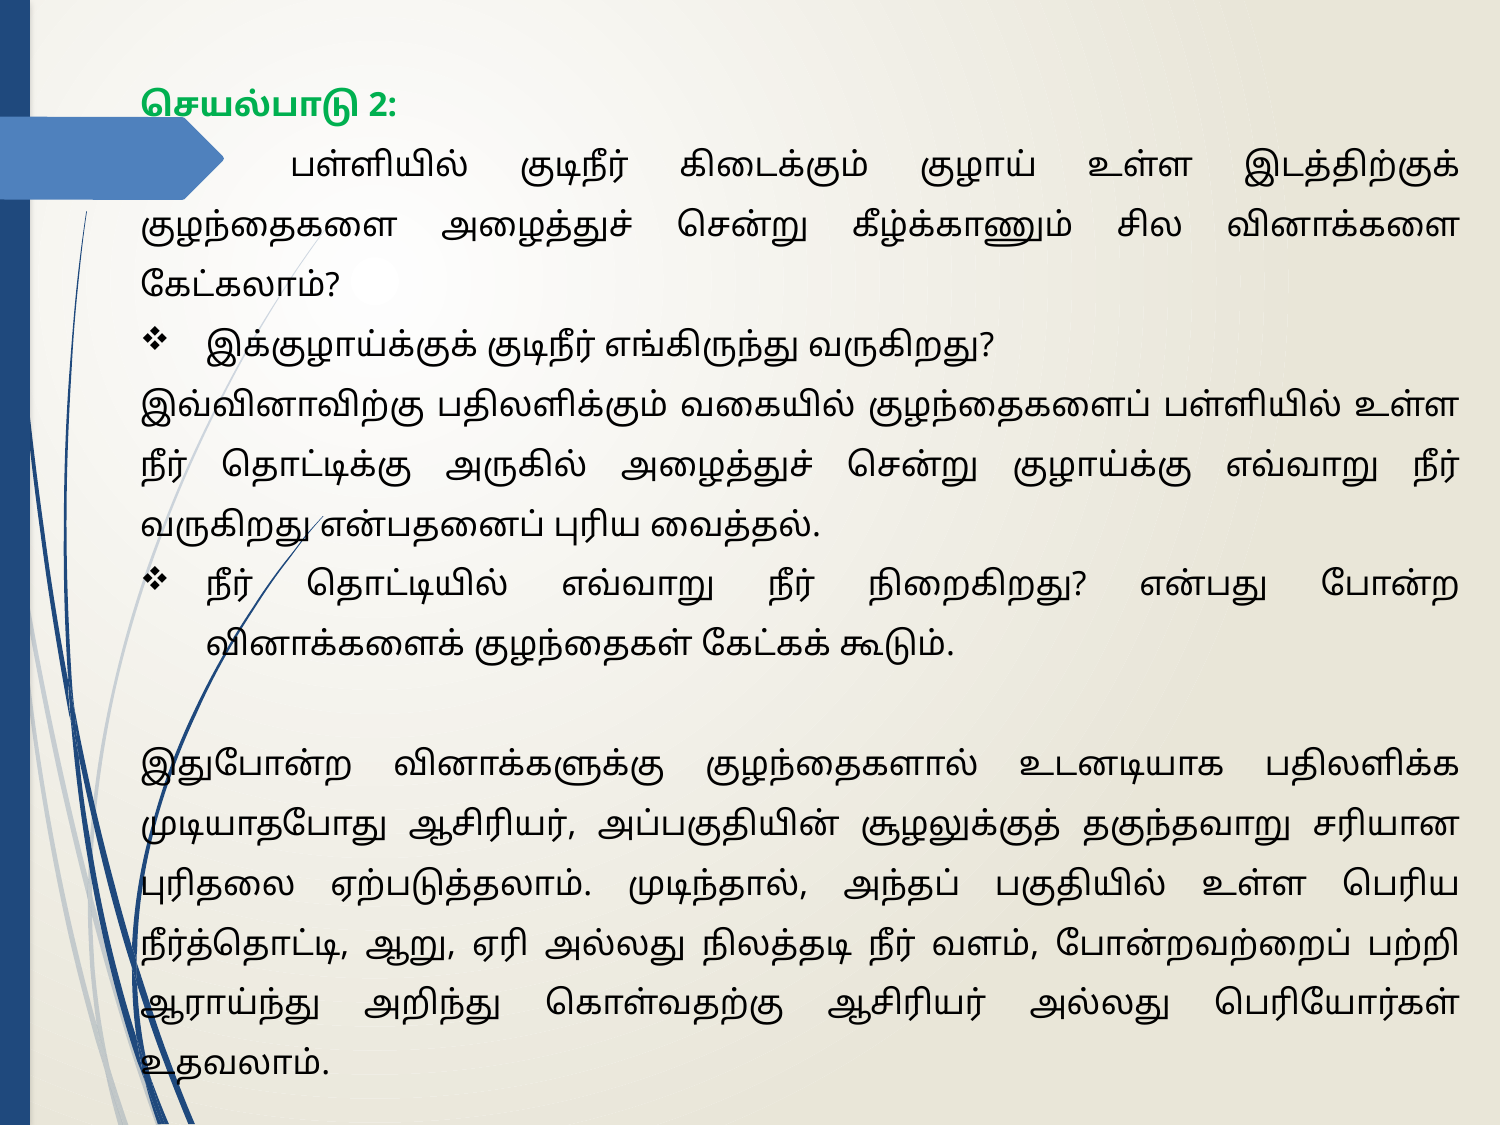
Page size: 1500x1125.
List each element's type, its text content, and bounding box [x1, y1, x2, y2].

text_box செயல்பாடு 2: பள்ளியில் குடிநீர் கிடைக்கும் குழாய் உள்ள இடத்திற்குக் குழந்தைகளை அழைத்துச் சென்று கீழ்க்காணும் சில வினாக்களை கேட்கலாம்? இக்குழாய்க்குக் குடிநீர் எங்கிருந்து வருகிறது? இவ்வினாவிற்கு பதிலளிக்கும் வகையில் குழந்தைகளைப் பள்ளியில் உள்ள நீர் தொட்டிக்கு அருகில் அழைத்துச் சென்று குழாய்க்கு எவ்வாறு நீர் வருகிறது என்பதனைப் புரிய வைத்தல். நீர் தொட்டியில் எவ்வாறு நீர் நிறைகிறது? என்பது போன்ற வினாக்களைக் குழந்தைகள் கேட்கக் கூடும். இதுபோன்ற வினாக்களுக்கு குழந்தைகளால் உடனடியாக பதிலளிக்க முடியாதபோது ஆசிரியர், அப்பகுதியின் சூழலுக்குத் தகுந்தவாறு சரியான புரிதலை ஏற்படுத்தலாம். முடிந்தால், அந்தப் பகுதியில் உள்ள பெரிய நீர்த்தொட்டி, ஆறு, ஏரி அல்லது நிலத்தடி நீர் வளம், போன்றவற்றைப் பற்றி ஆராய்ந்து அறிந்து கொள்வதற்கு ஆசிரியர் அல்லது பெரியோர்கள் உதவலாம். [124, 56, 1475, 1089]
